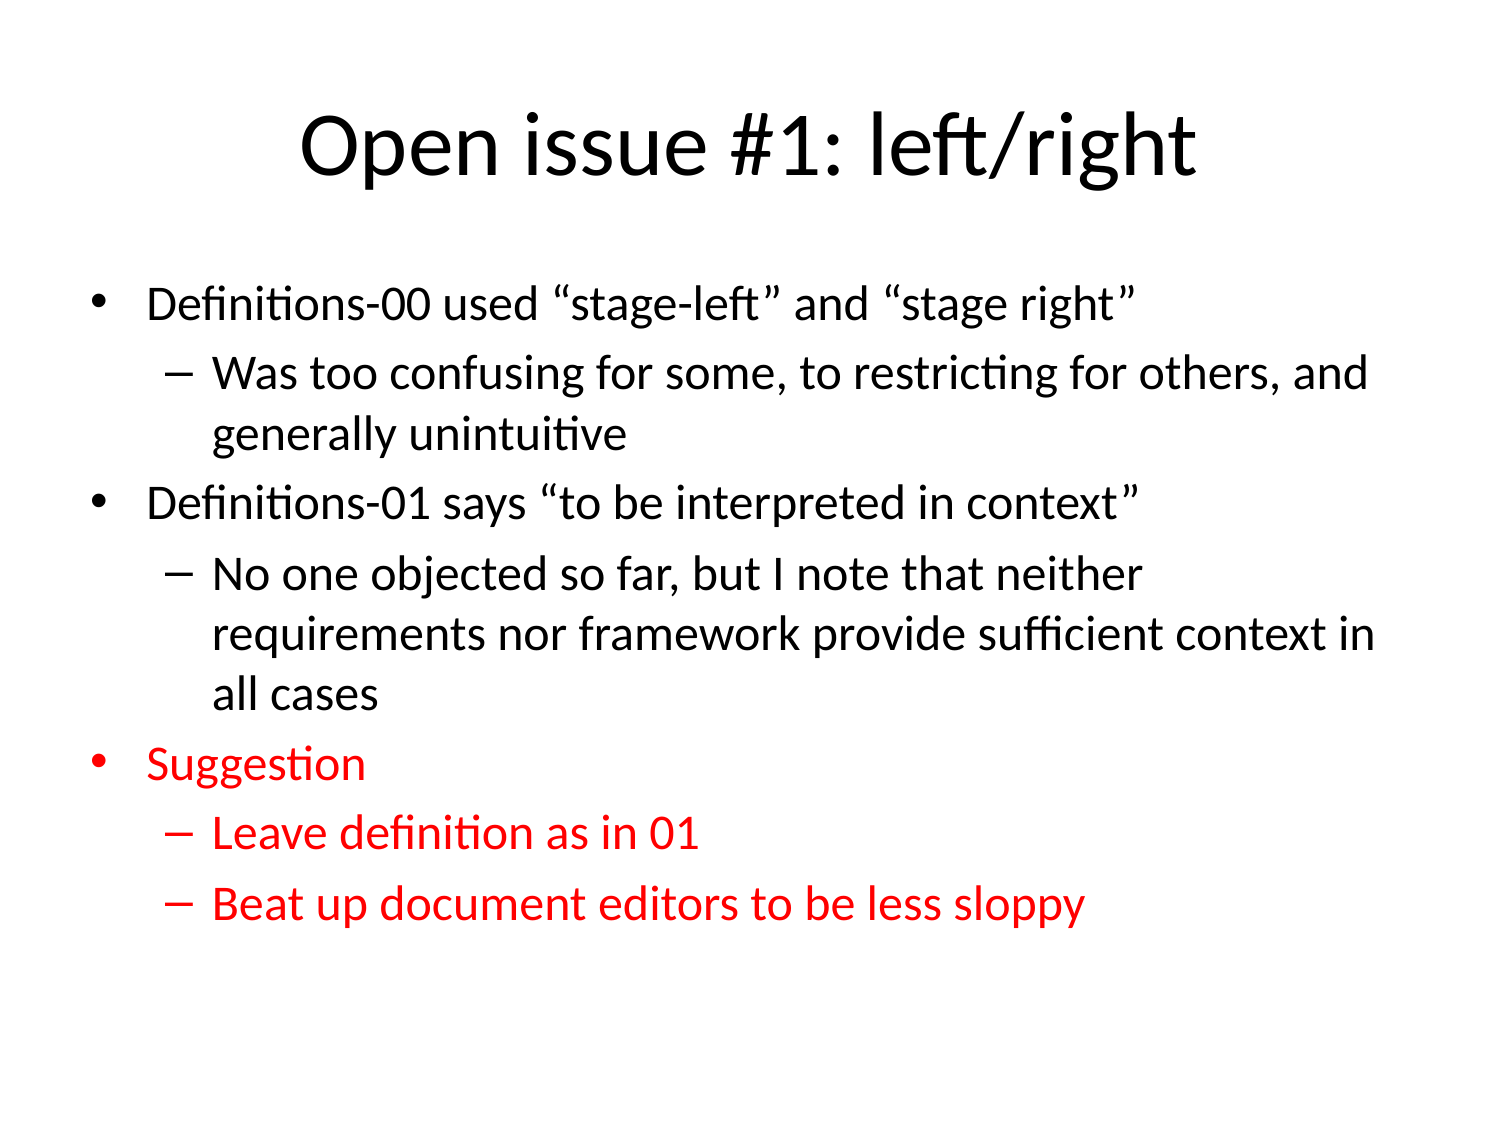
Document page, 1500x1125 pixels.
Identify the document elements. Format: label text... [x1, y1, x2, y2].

title Open issue #1: left/right [75, 45, 1425, 233]
list Definitions-00 used “stage-left” and “stage right” Was too confusing for some, to restricting for others, and generally unintuitive Definitions-01 says “to be interpreted in context” No one objected so far, but I note that neither requirements nor framework provide sufficient context in all cases Suggestion Leave definition as in 01 Beat up document editors to be less sloppy [75, 262, 1425, 1005]
